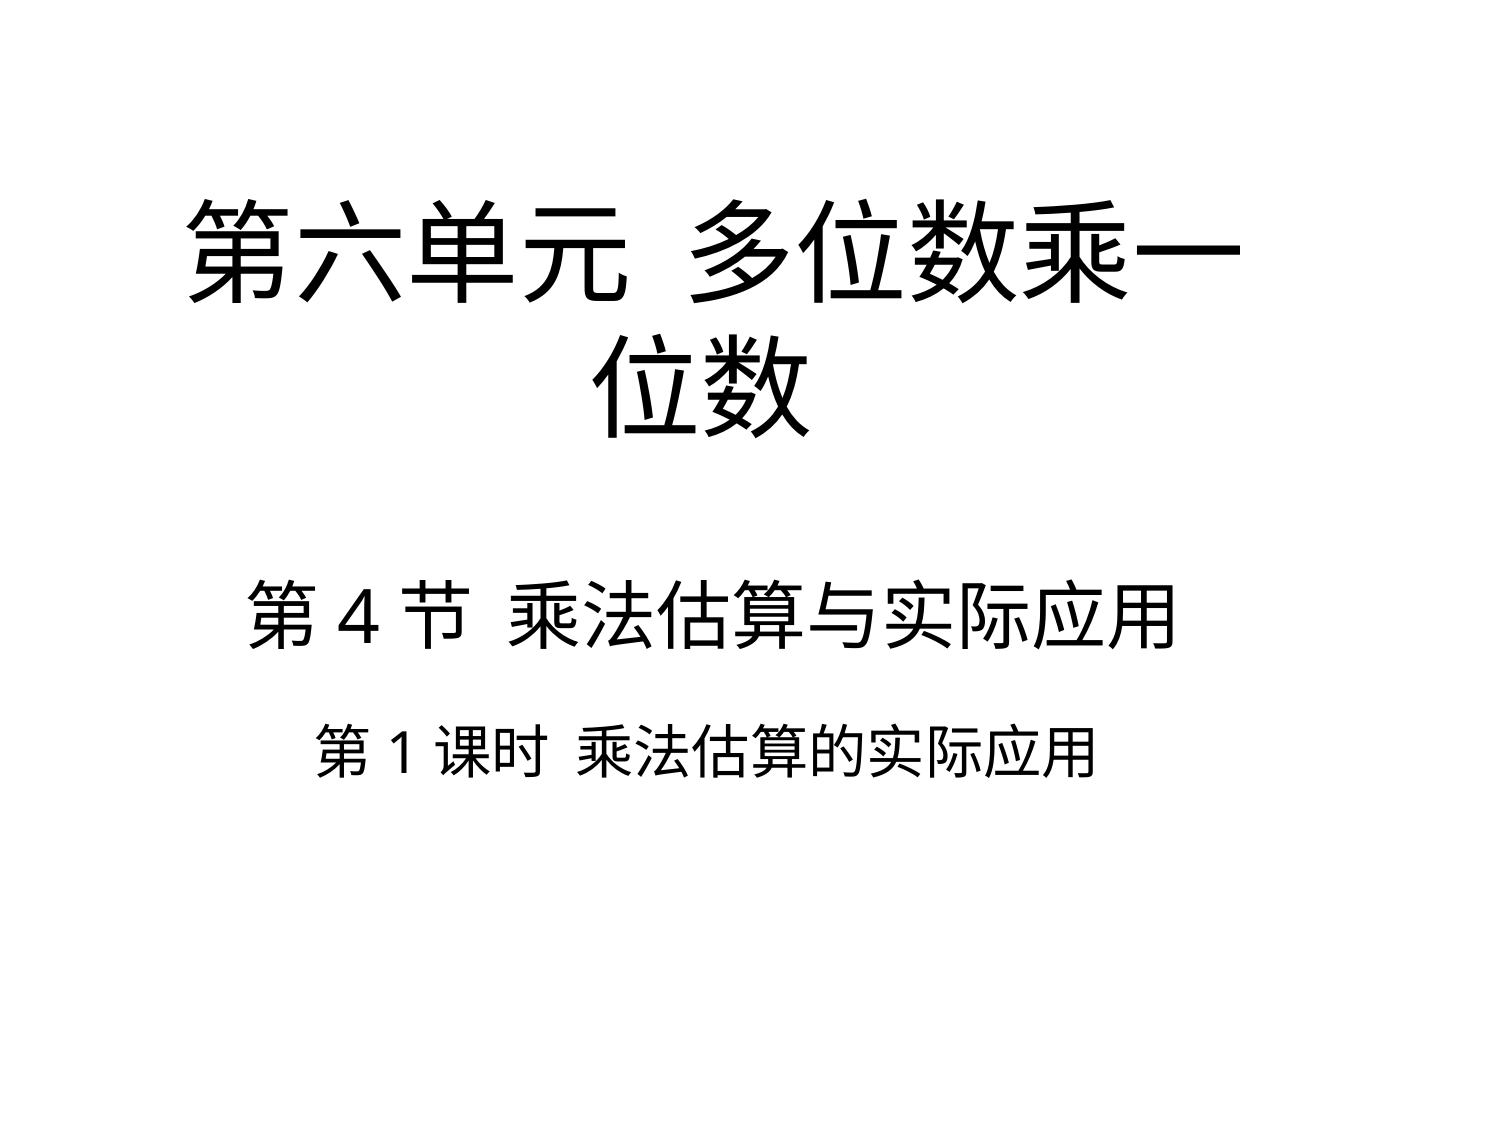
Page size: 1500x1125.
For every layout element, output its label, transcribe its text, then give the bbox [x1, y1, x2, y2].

text_box 第六单元 多位数乘一位数 第4节 乘法估算与实际应用 第1课时 乘法估算的实际应用 [136, 174, 1290, 883]
